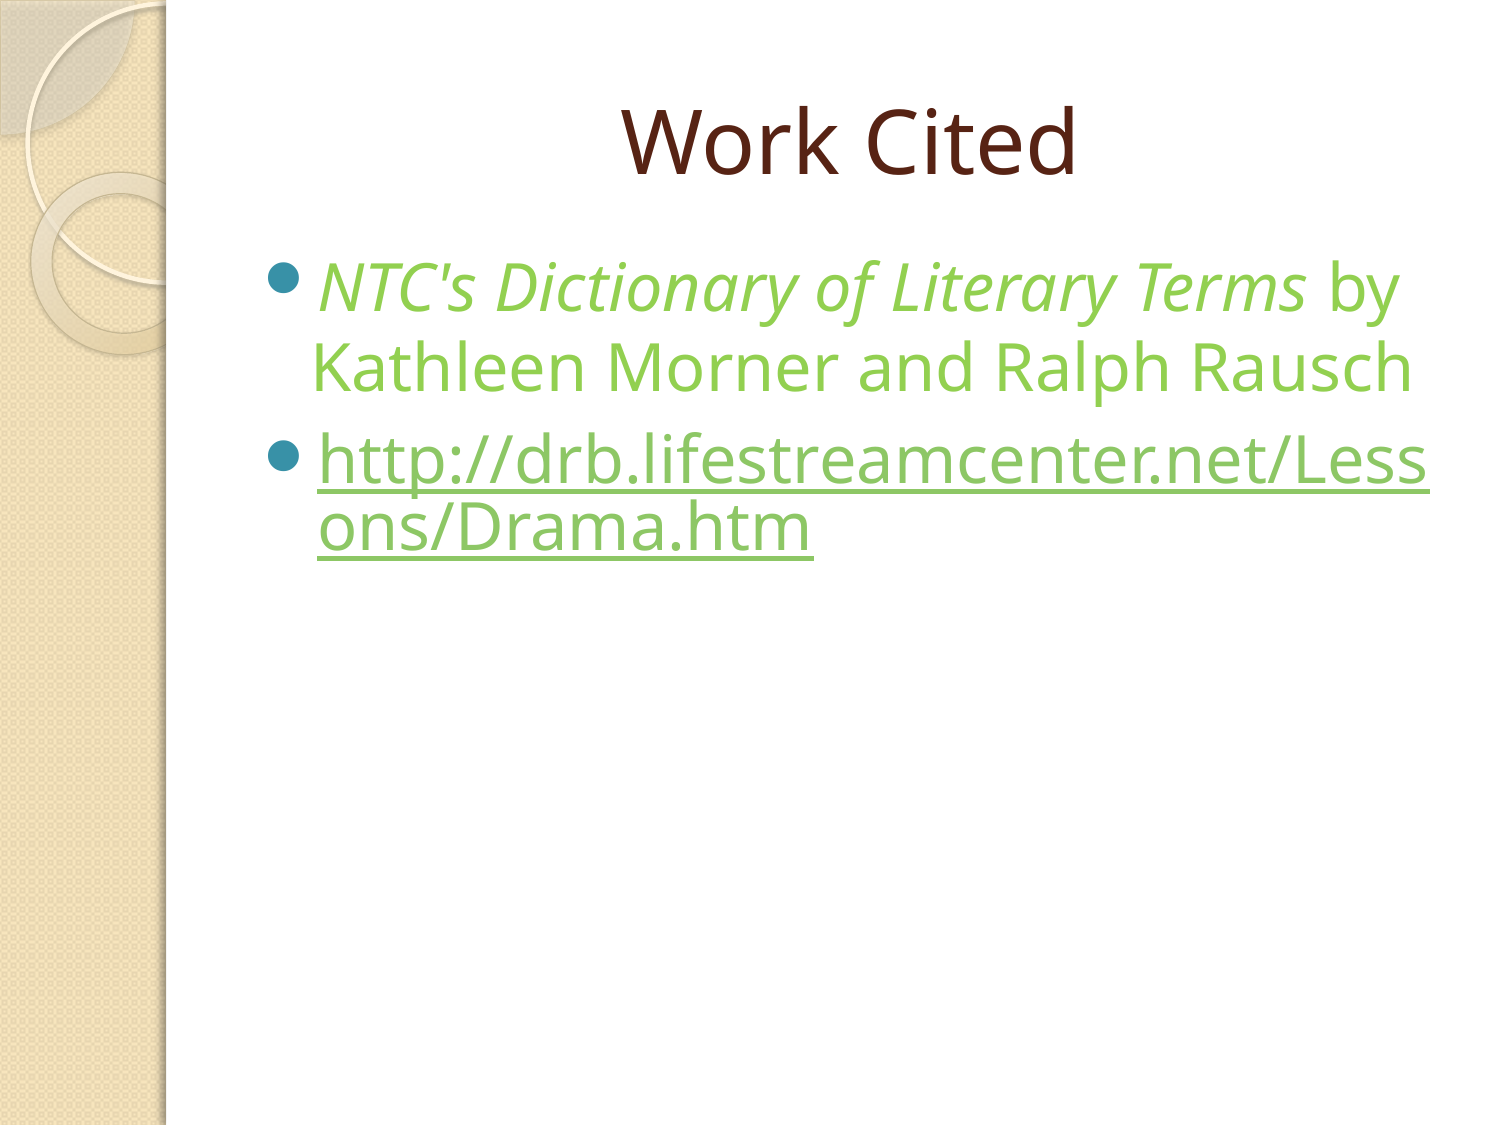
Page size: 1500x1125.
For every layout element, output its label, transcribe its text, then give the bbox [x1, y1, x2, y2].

title Work Cited [235, 45, 1466, 233]
list NTC's Dictionary of Literary Terms by Kathleen Morner and Ralph Rausch http://drb.lifestreamcenter.net/Lessons/Drama.htm [235, 237, 1466, 1025]
